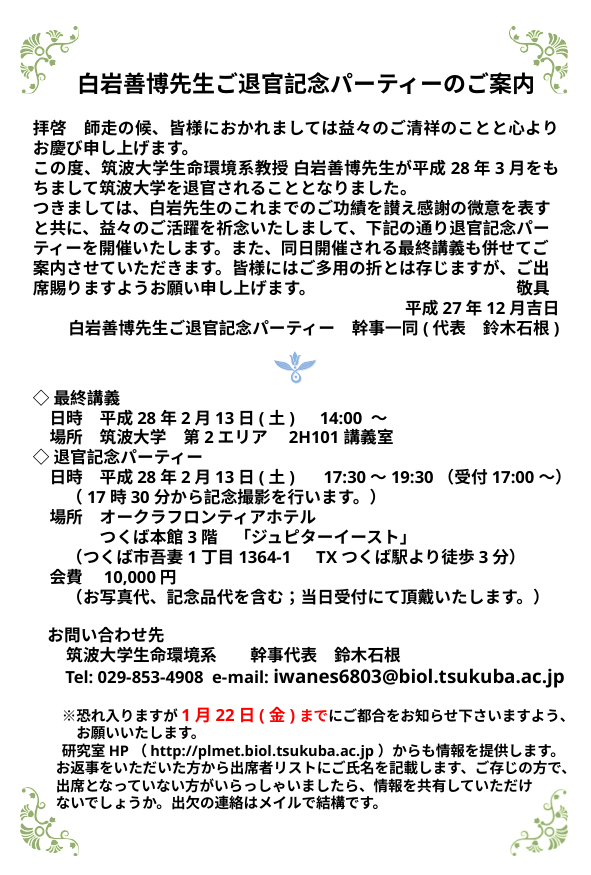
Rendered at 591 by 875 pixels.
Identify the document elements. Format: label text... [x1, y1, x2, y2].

picture [20, 787, 80, 857]
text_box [274, 351, 317, 384]
picture [510, 789, 568, 857]
picture [20, 26, 80, 95]
picture [509, 26, 568, 95]
text_box 白岩善博先生ご退官記念パーティーのご案内 拝啓 師走の候、皆様におかれましては益々のご清祥のことと心よりお慶び申し上げます。 この度、筑波大学生命環境系教授 白岩善博先生が平成28年3月をもちまして筑波大学を退官されることとなりました。 つきましては、白岩先生のこれまでのご功績を讃え感謝の微意を表すと共に、益々のご活躍を祈念いたしまして、下記の通り退官記念パーティーを開催いたします。また、同日開催される最終講義も併せてご案内させていただきます。皆様にはご多用の折とは存じますが、ご出席賜りますようお願い申し上げます。 敬具 平成27年12月吉日 白岩善博先生ご退官記念パーティー 幹事一同(代表 鈴木石根) ◇最終講義 日時 平成28年2月13日(土) 14:00 〜 場所 筑波大学 第2エリア 2H101講義室 ◇退官記念パーティー 日時 平成28年2月13日(土) 17:30～19:30（受付17:00～） （17時30分から記念撮影を行います。） 場所 オークラフロンティアホテル つくば本館3階 「ジュピターイースト」 （つくば市吾妻1丁目1364-1 TXつくば駅より徒歩3分） 会費 10,000円 （お写真代、記念品代を含む；当日受付にて頂戴いたします。） お問い合わせ先 筑波大学生命環境系 幹事代表 鈴木石根 Tel: 029-853-4908 e-mail: iwanes6803@biol.tsukuba.ac.jp ※恐れ入りますが1月22日(金)までにご都合をお知らせ下さいますよう、 お願いいたします。 研究室HP（http://plmet.biol.tsukuba.ac.jp）からも情報を提供します。 お返事をいただいた方から出席者リストにご氏名を記載します、ご存じの方で、 出席となっていない方がいらっしゃいましたら、情報を共有していただけ ないでしょうか。出欠の連絡はメイルで結構です。 [20, 68, 591, 828]
